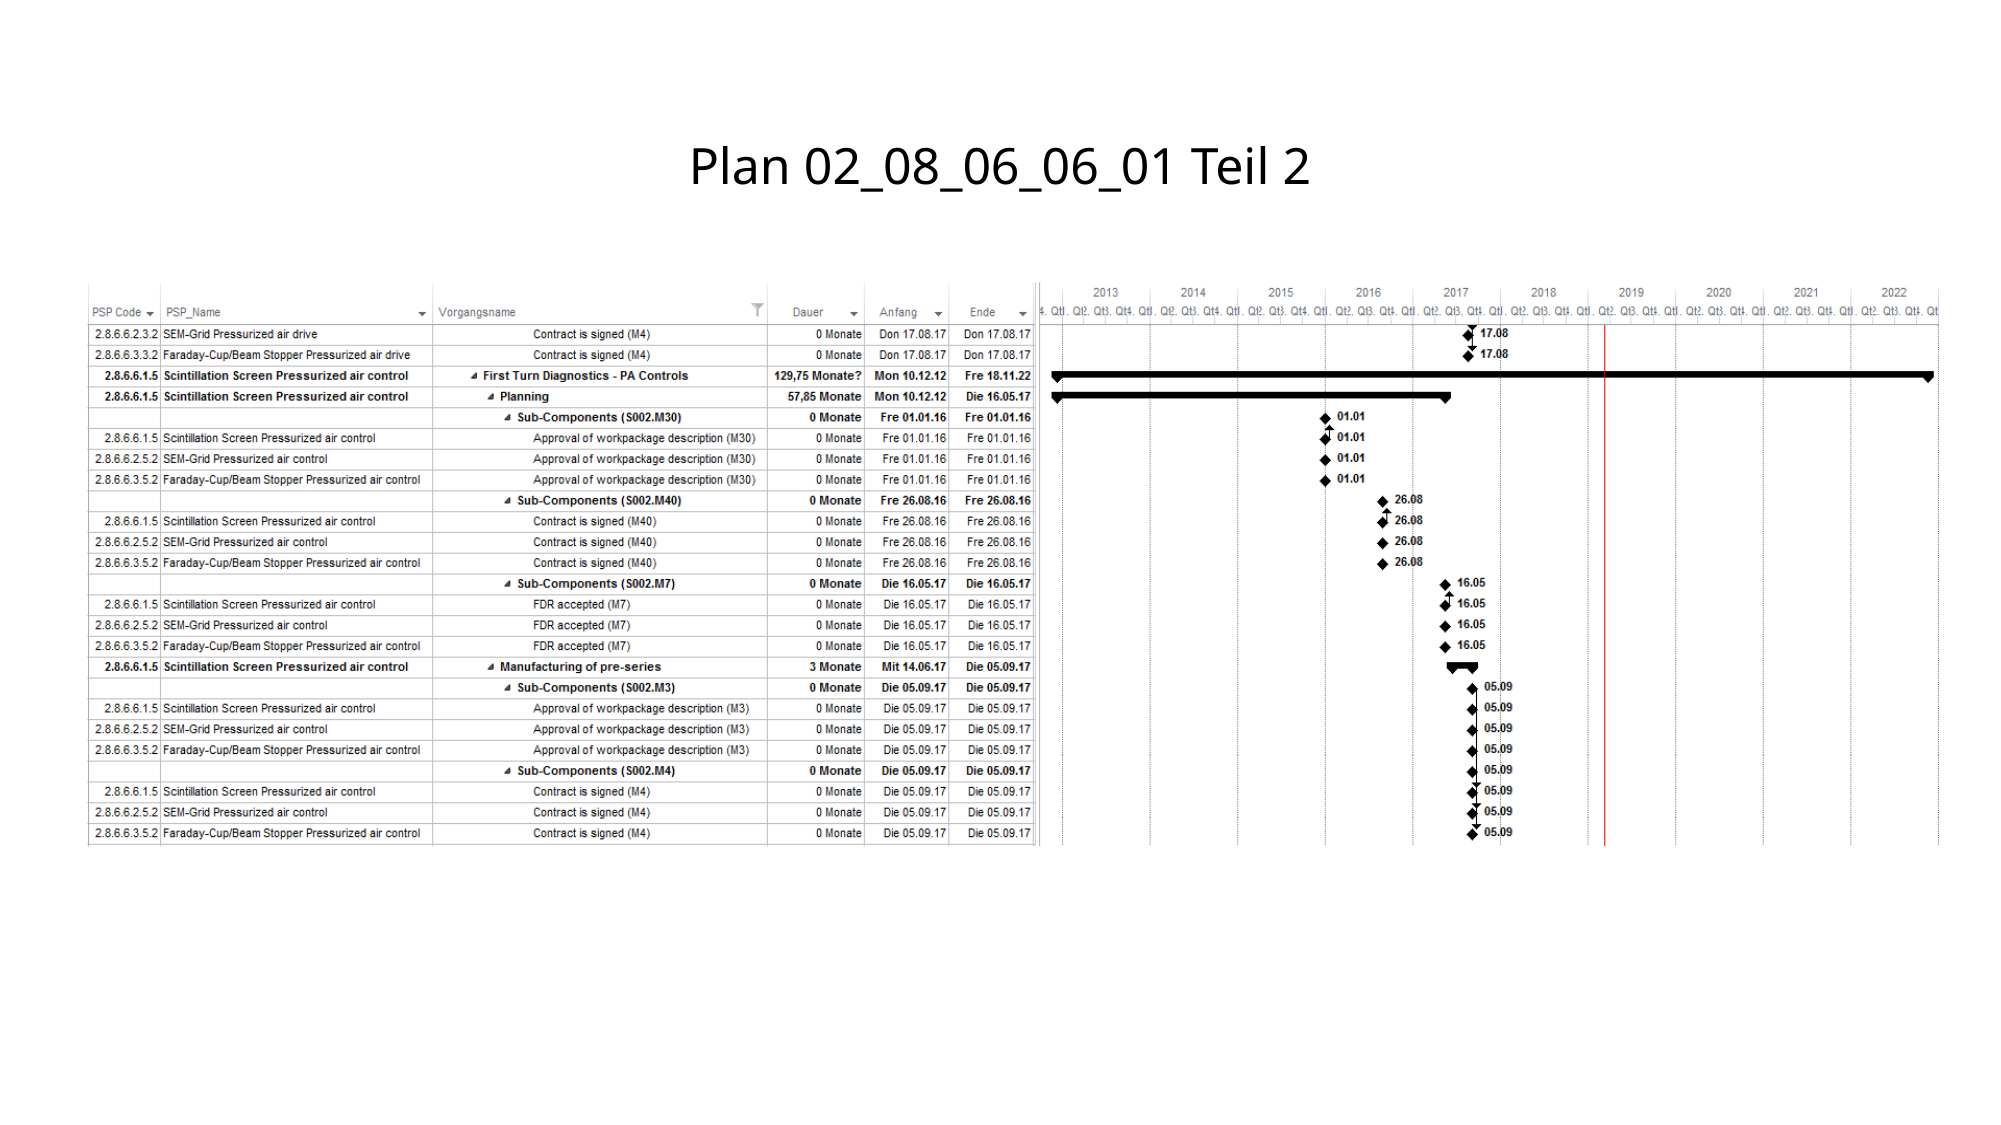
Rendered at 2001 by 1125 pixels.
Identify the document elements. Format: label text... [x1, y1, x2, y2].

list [87, 277, 1939, 846]
title Plan 02_08_06_06_01 Teil 2 [137, 59, 1863, 277]
